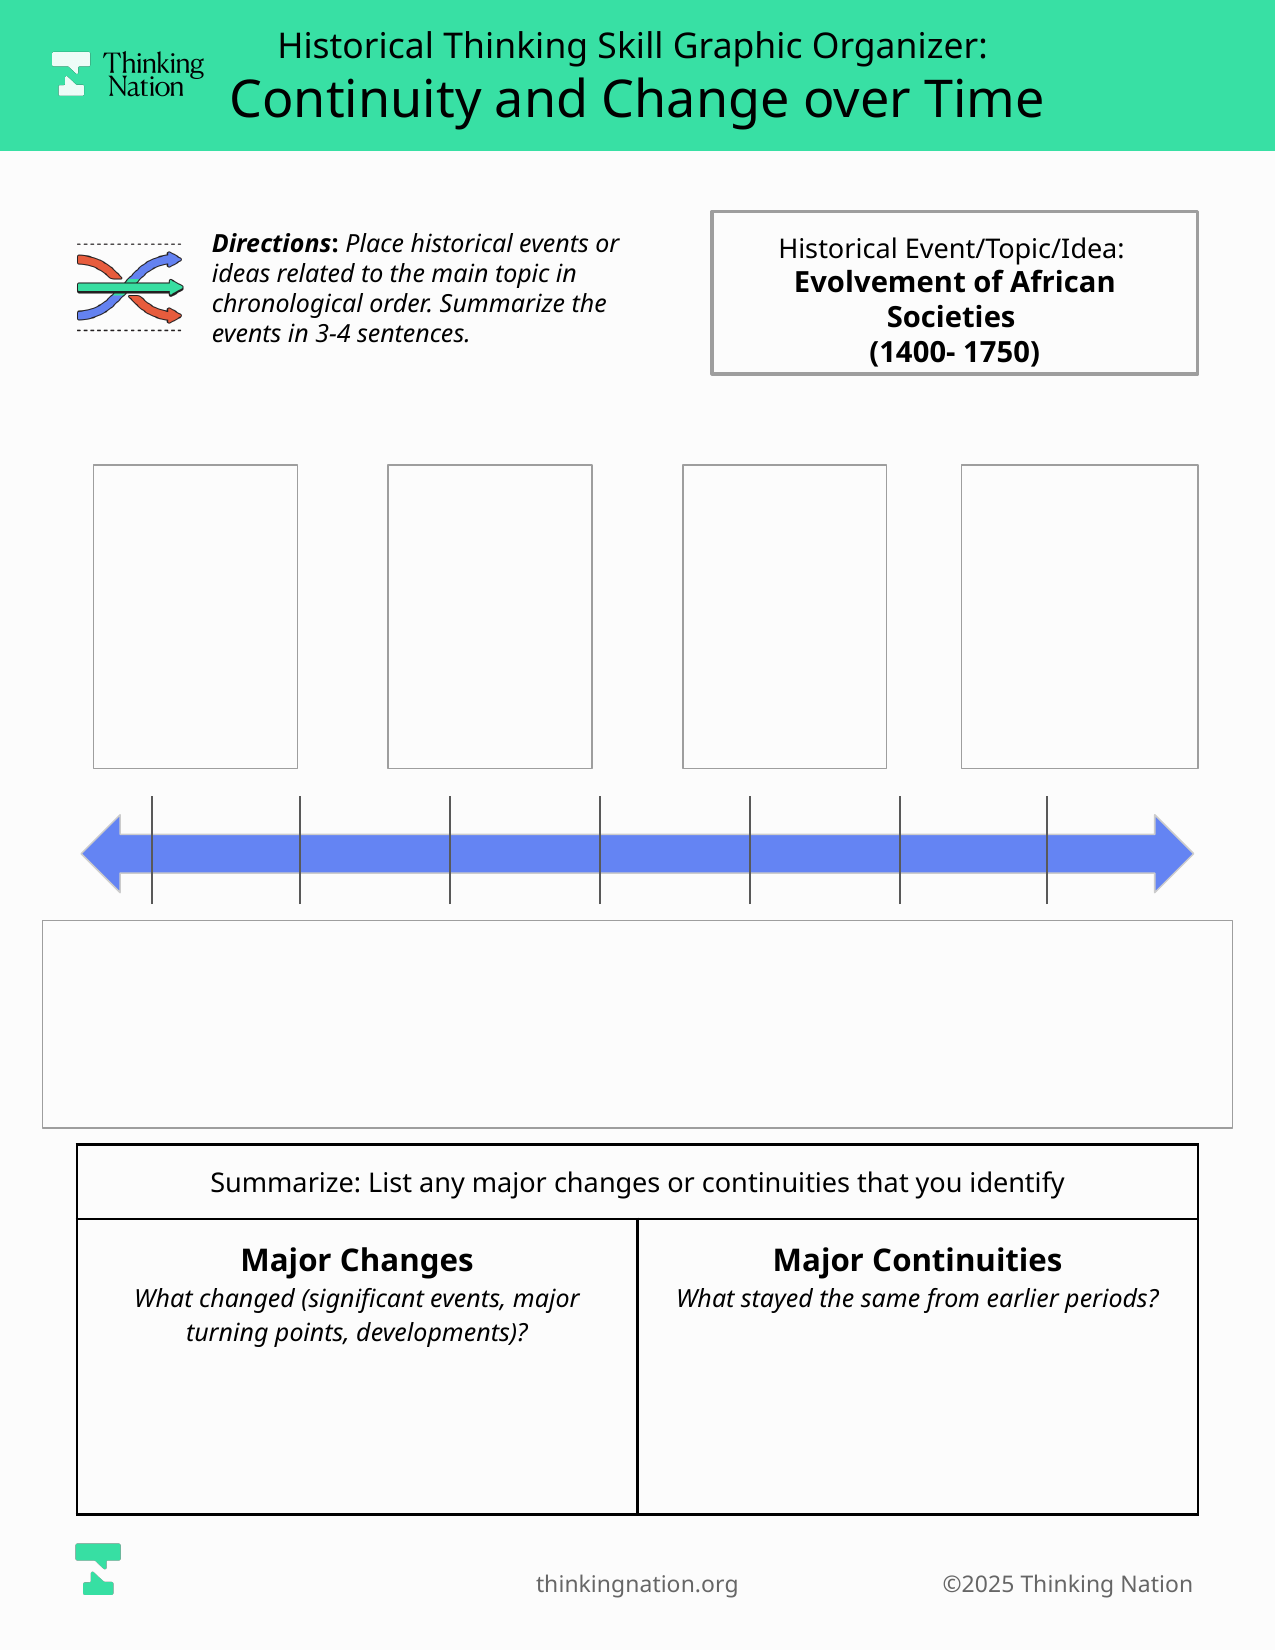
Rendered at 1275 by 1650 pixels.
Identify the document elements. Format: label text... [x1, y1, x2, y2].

text_box thinkingnation.org [486, 1553, 789, 1605]
picture [35, 37, 210, 110]
text_box [961, 464, 1199, 769]
text_box Directions: Place historical events or ideas related to the main topic in chronological order. Summarize the events in 3-4 sentences. [192, 206, 662, 369]
text_box [304, 834, 445, 874]
text_box [454, 834, 595, 874]
text_box [904, 834, 1042, 874]
table_cell Major Continuities What stayed the same from earlier periods? [639, 1220, 1197, 1513]
text_box ©2025 Thinking Nation [907, 1553, 1210, 1605]
text_box [388, 464, 593, 769]
table_cell Major Changes What changed (significant events, major turning points, developments)? [78, 1220, 636, 1513]
text_box Historical Event/Topic/Idea: Evolvement of African Societies (1400- 1750) [711, 211, 1198, 374]
picture [62, 219, 198, 355]
text_box [81, 814, 147, 893]
text_box [1051, 814, 1194, 893]
table_header Summarize: List any major changes or continuities that you identify [78, 1146, 1197, 1218]
text_box [93, 464, 298, 769]
text_box [42, 920, 1233, 1128]
text_box [157, 834, 295, 874]
text_box Historical Thinking Skill Graphic Organizer: Continuity and Change over Time [0, 0, 1275, 151]
text_box [682, 464, 887, 769]
text_box [754, 834, 895, 874]
picture [62, 1533, 134, 1605]
text_box [604, 834, 745, 874]
